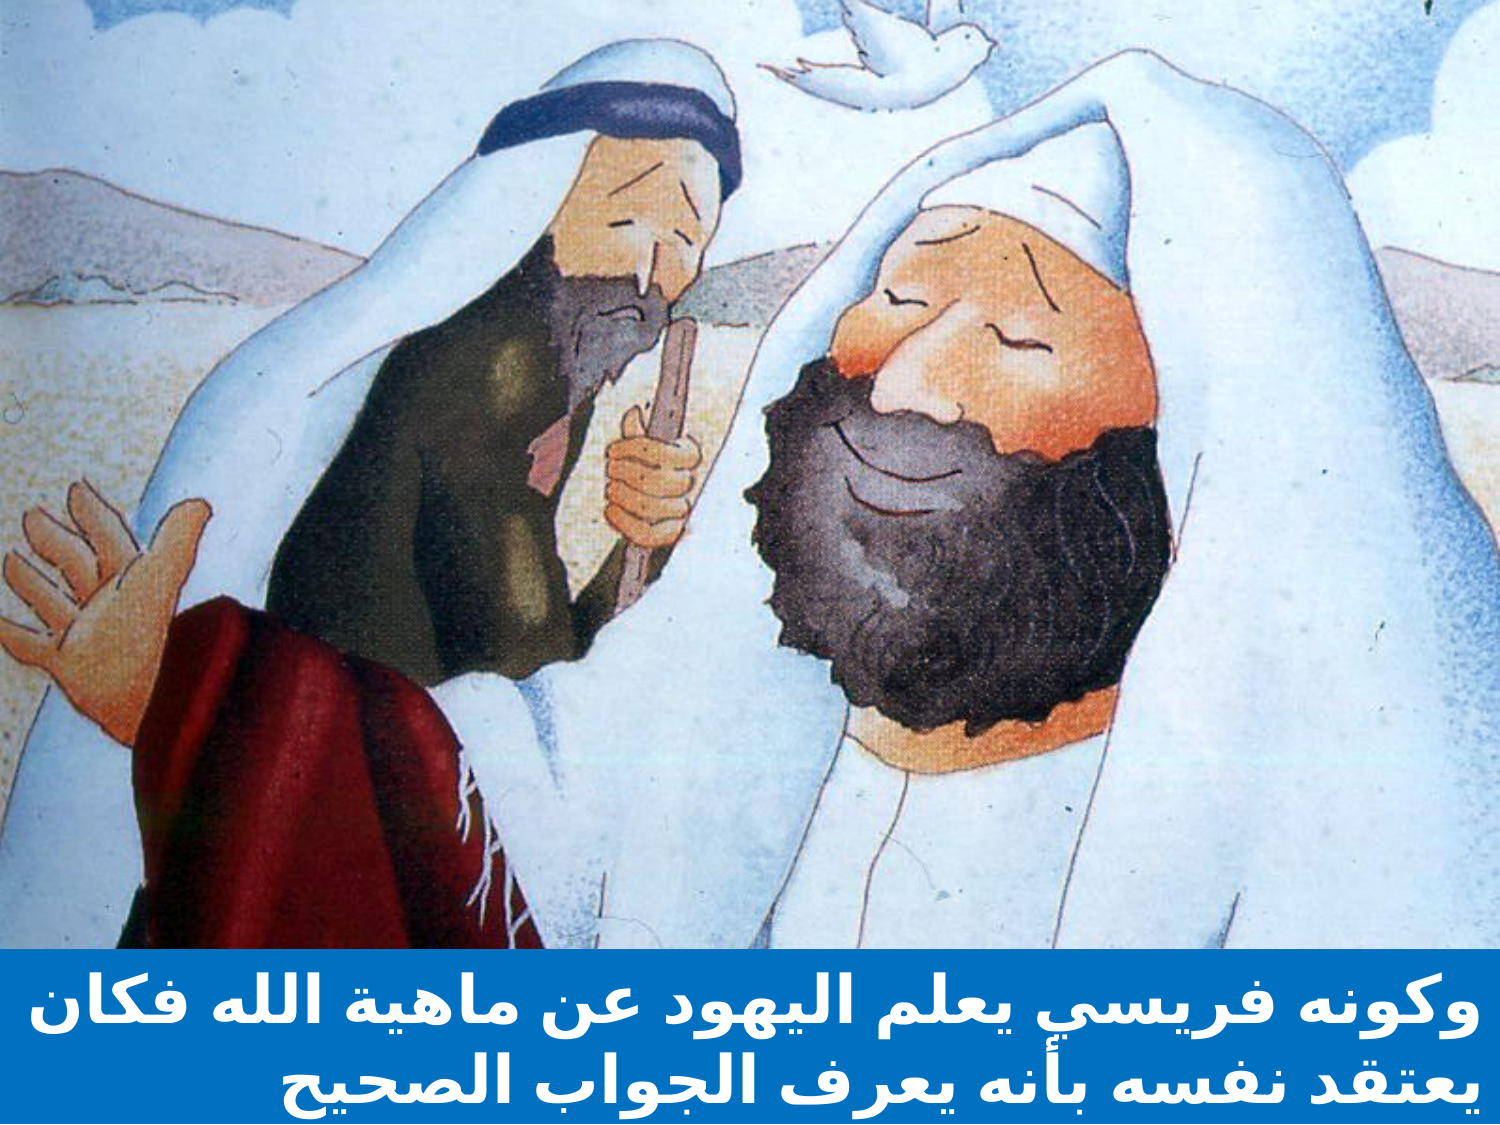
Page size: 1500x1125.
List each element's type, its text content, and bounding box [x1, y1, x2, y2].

picture [0, 0, 1500, 950]
text_box وكونه فريسي يعلم اليهود عن ماهية الله فكان يعتقد نفسه بأنه يعرف الجواب الصحيح [0, 956, 1500, 1124]
